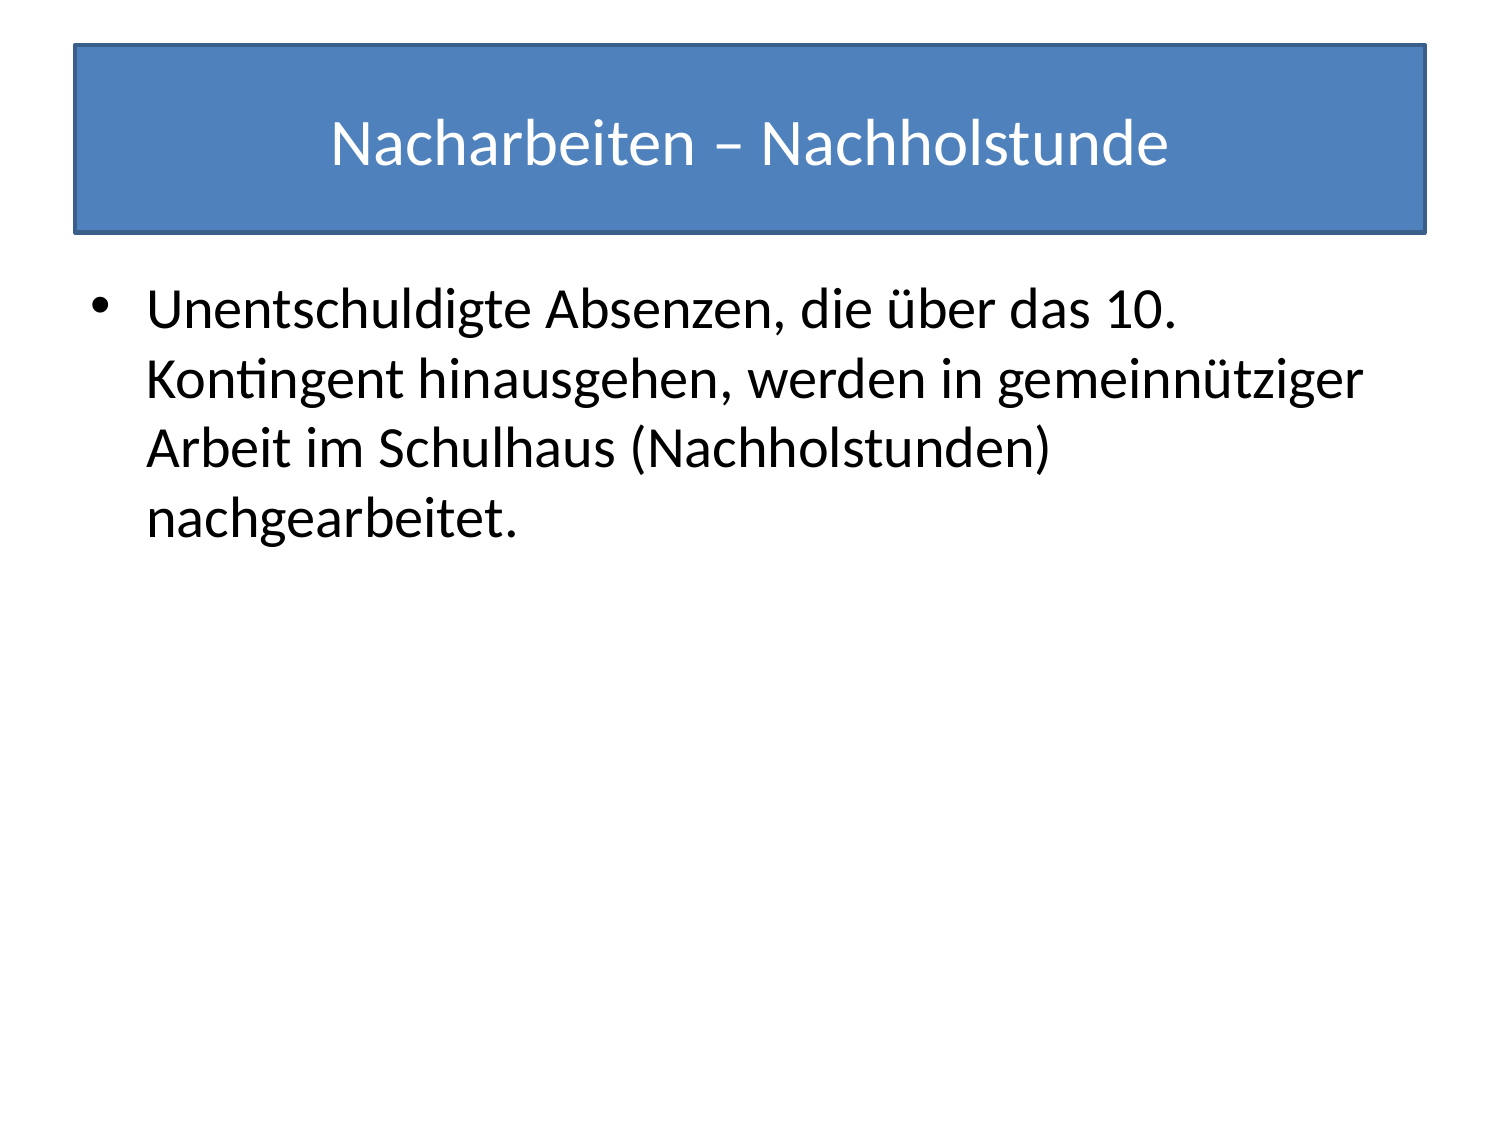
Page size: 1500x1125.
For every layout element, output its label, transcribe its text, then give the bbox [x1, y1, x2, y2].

list Unentschuldigte Absenzen, die über das 10. Kontingent hinausgehen, werden in gemeinnütziger Arbeit im Schulhaus (Nachholstunden) nachgearbeitet. [75, 262, 1425, 1005]
title Nacharbeiten – Nachholstunde [73, 43, 1427, 235]
